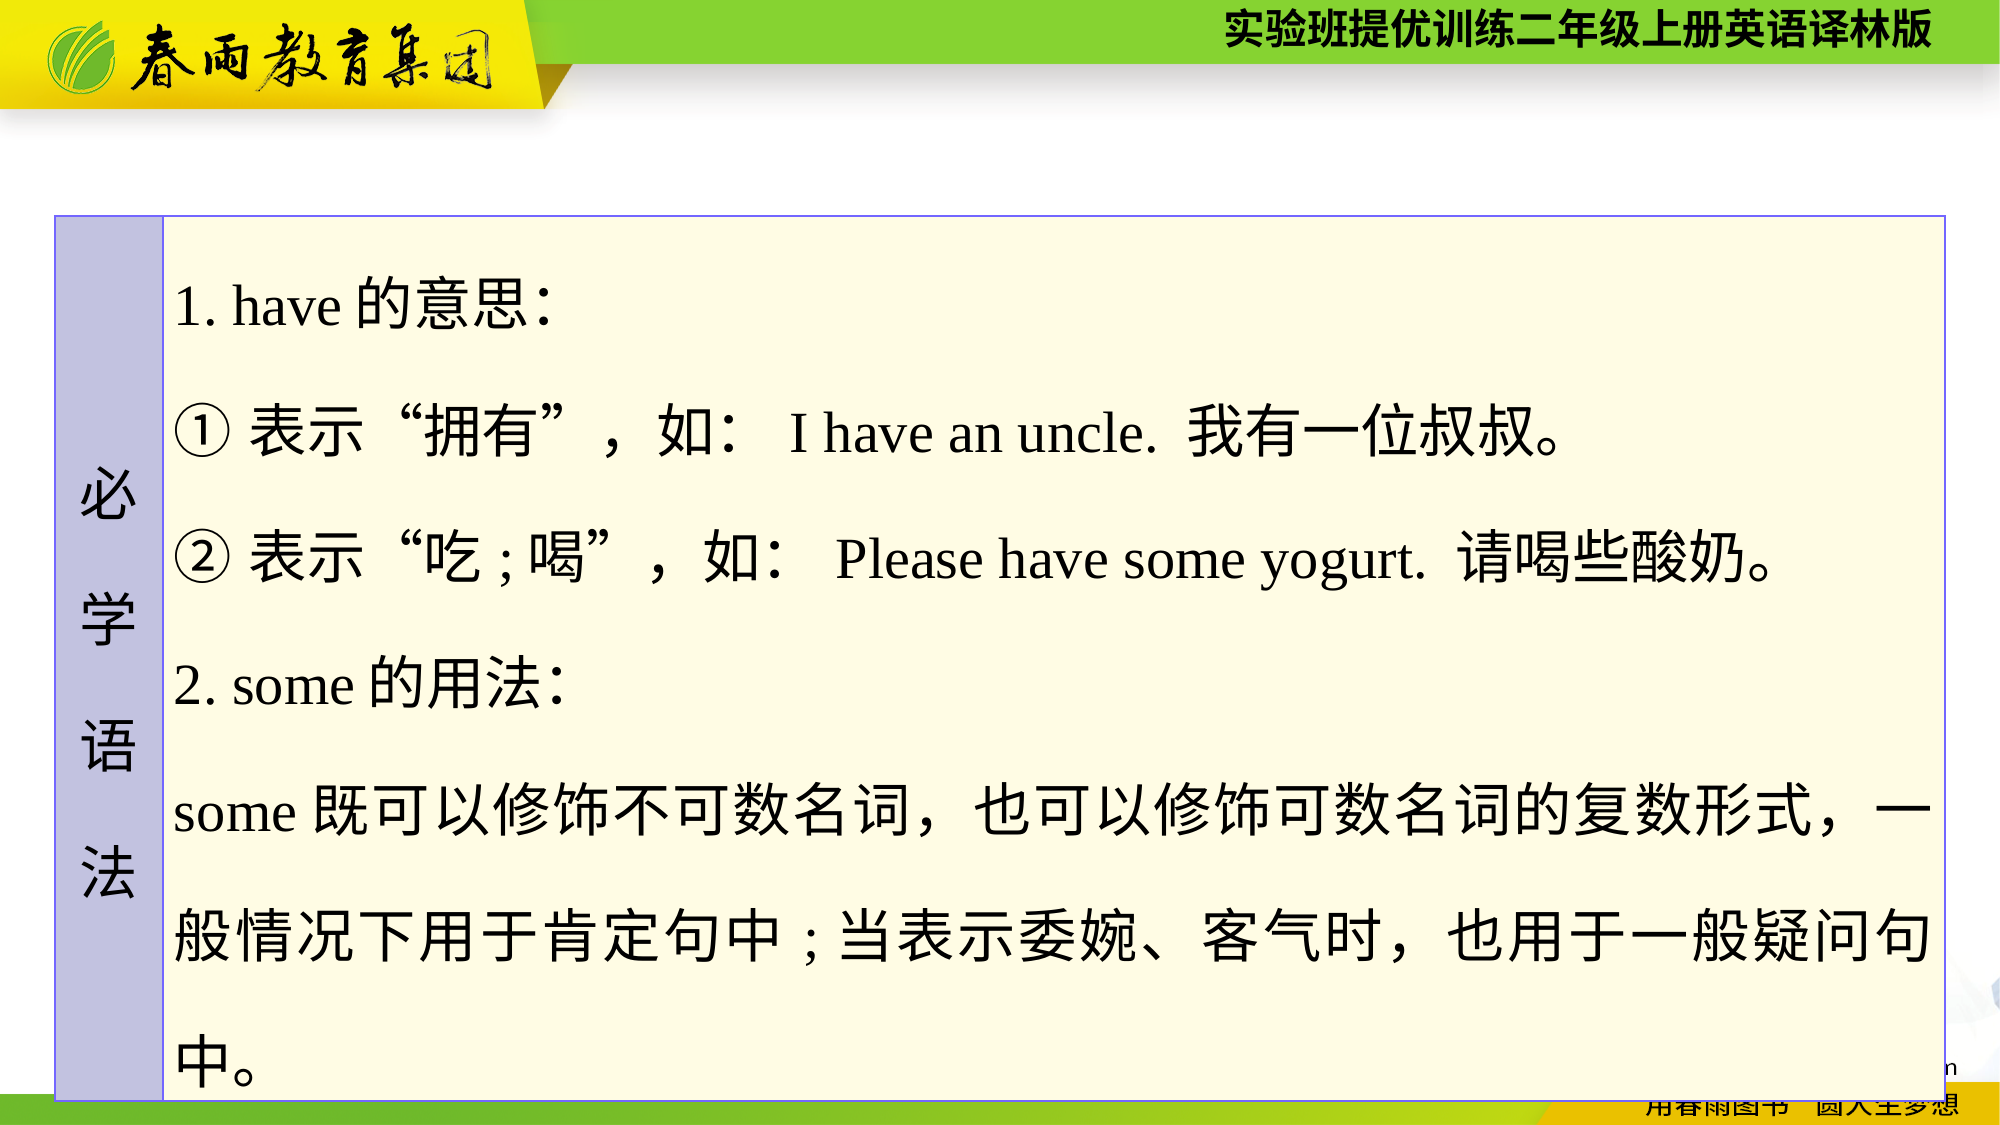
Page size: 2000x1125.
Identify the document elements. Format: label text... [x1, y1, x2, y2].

picture [0, 0, 2000, 1125]
table_header 必 学 语 法 [56, 217, 162, 1100]
table_header 1. have的意思： ①表示“拥有”，如：I have an uncle. 我有一位叔叔。 ②表示“吃;喝”，如：Please have some yogurt. 请喝些酸奶。 2. some的用法： some既可以修饰不可数名词，也可以修饰可数名词的复数形式，一般情况下用于肯定句中;当表示委婉、客气时，也用于一般疑问句中。 [164, 217, 1944, 1100]
